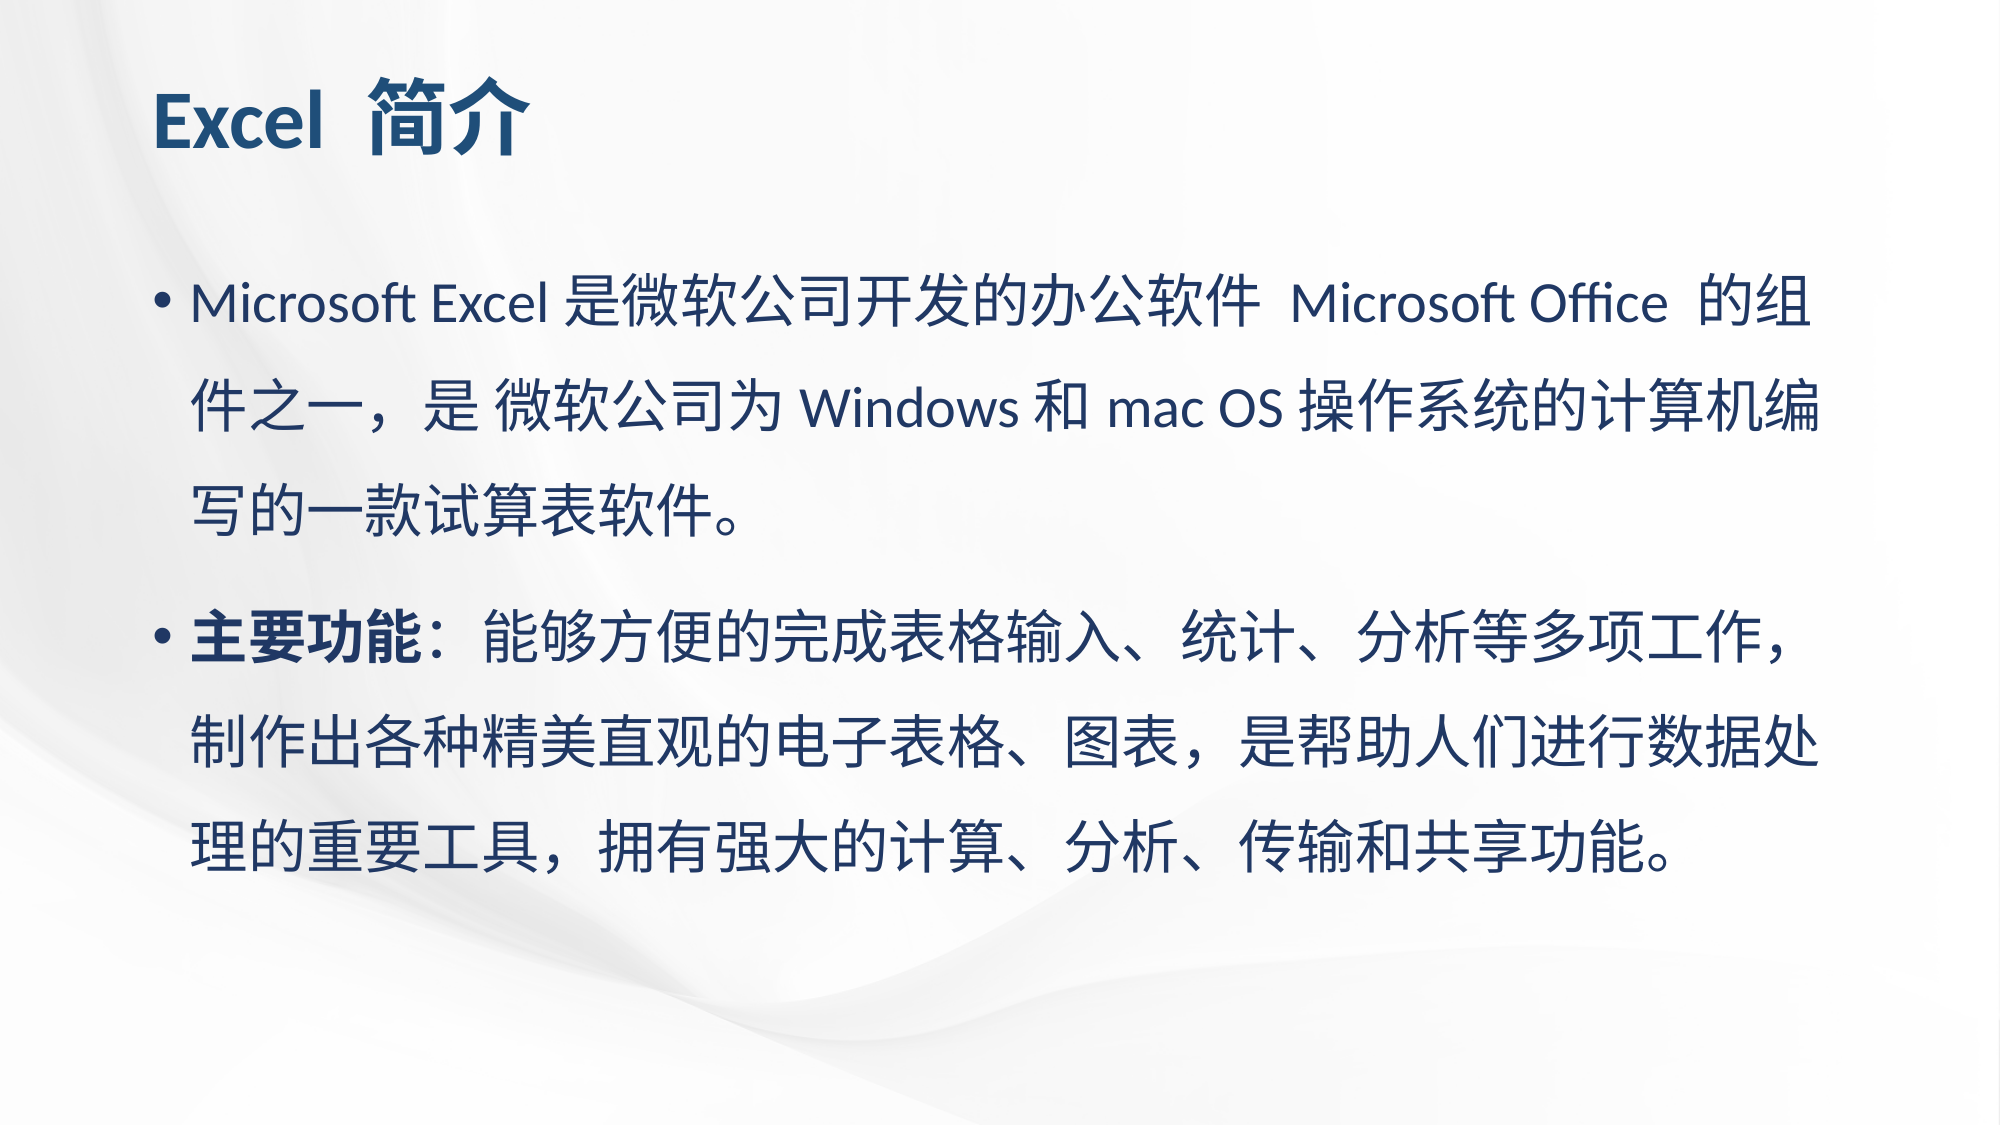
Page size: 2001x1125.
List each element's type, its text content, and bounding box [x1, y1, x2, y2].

list Microsoft Excel是微软公司开发的办公软件 Microsoft Office 的组件之一，是 微软公司为Windows和mac OS操作系统的计算机编写的一款试算表软件。 主要功能：能够方便的完成表格输入、统计、分析等多项工作，制作出各种精美直观的电子表格、图表，是帮助人们进行数据处理的重要工具，拥有强大的计算、分析、传输和共享功能。 [137, 222, 1863, 1043]
title Excel 简介 [137, 59, 1863, 184]
